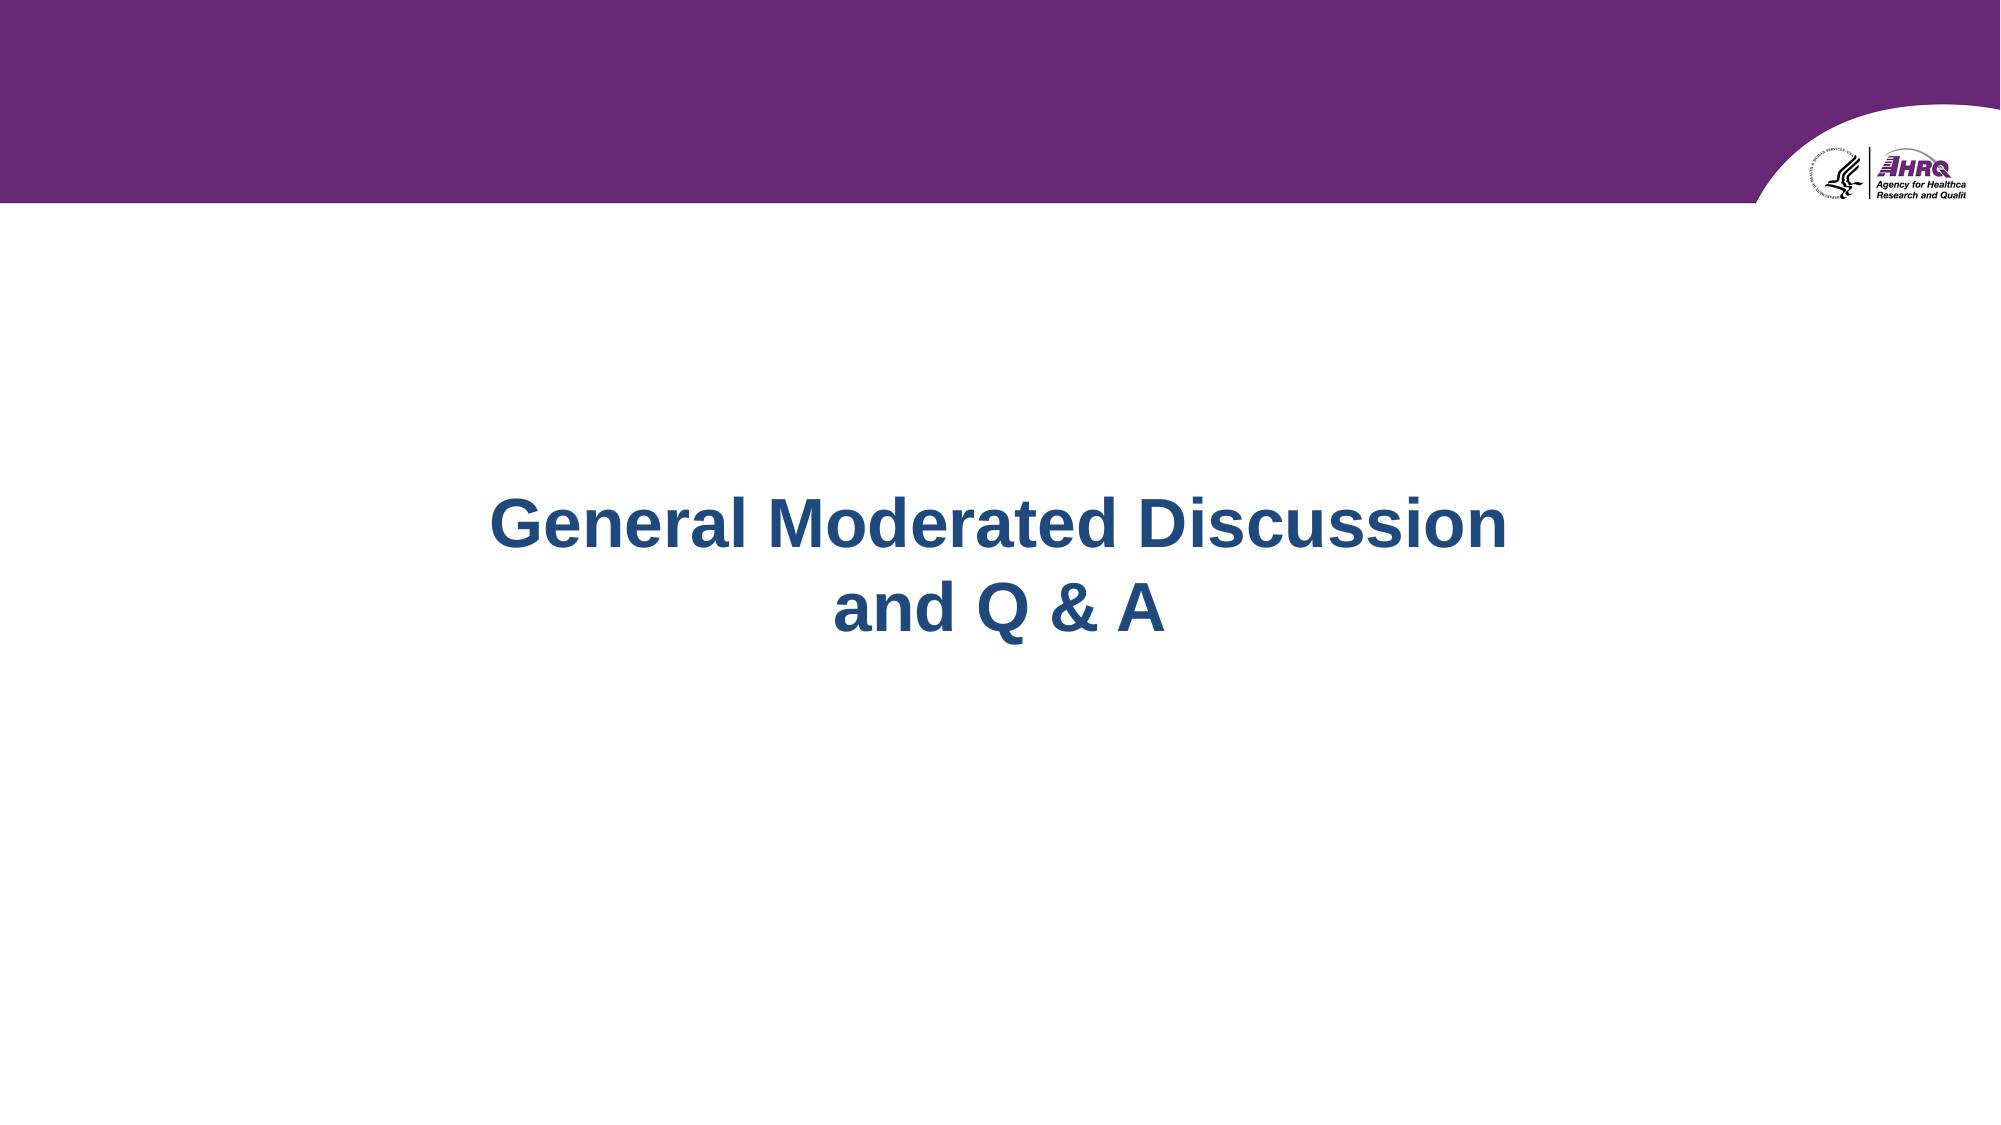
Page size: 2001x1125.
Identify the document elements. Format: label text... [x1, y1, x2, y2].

text_box General Moderated Discussion and Q & A [452, 470, 1548, 564]
picture [0, 0, 2001, 1125]
